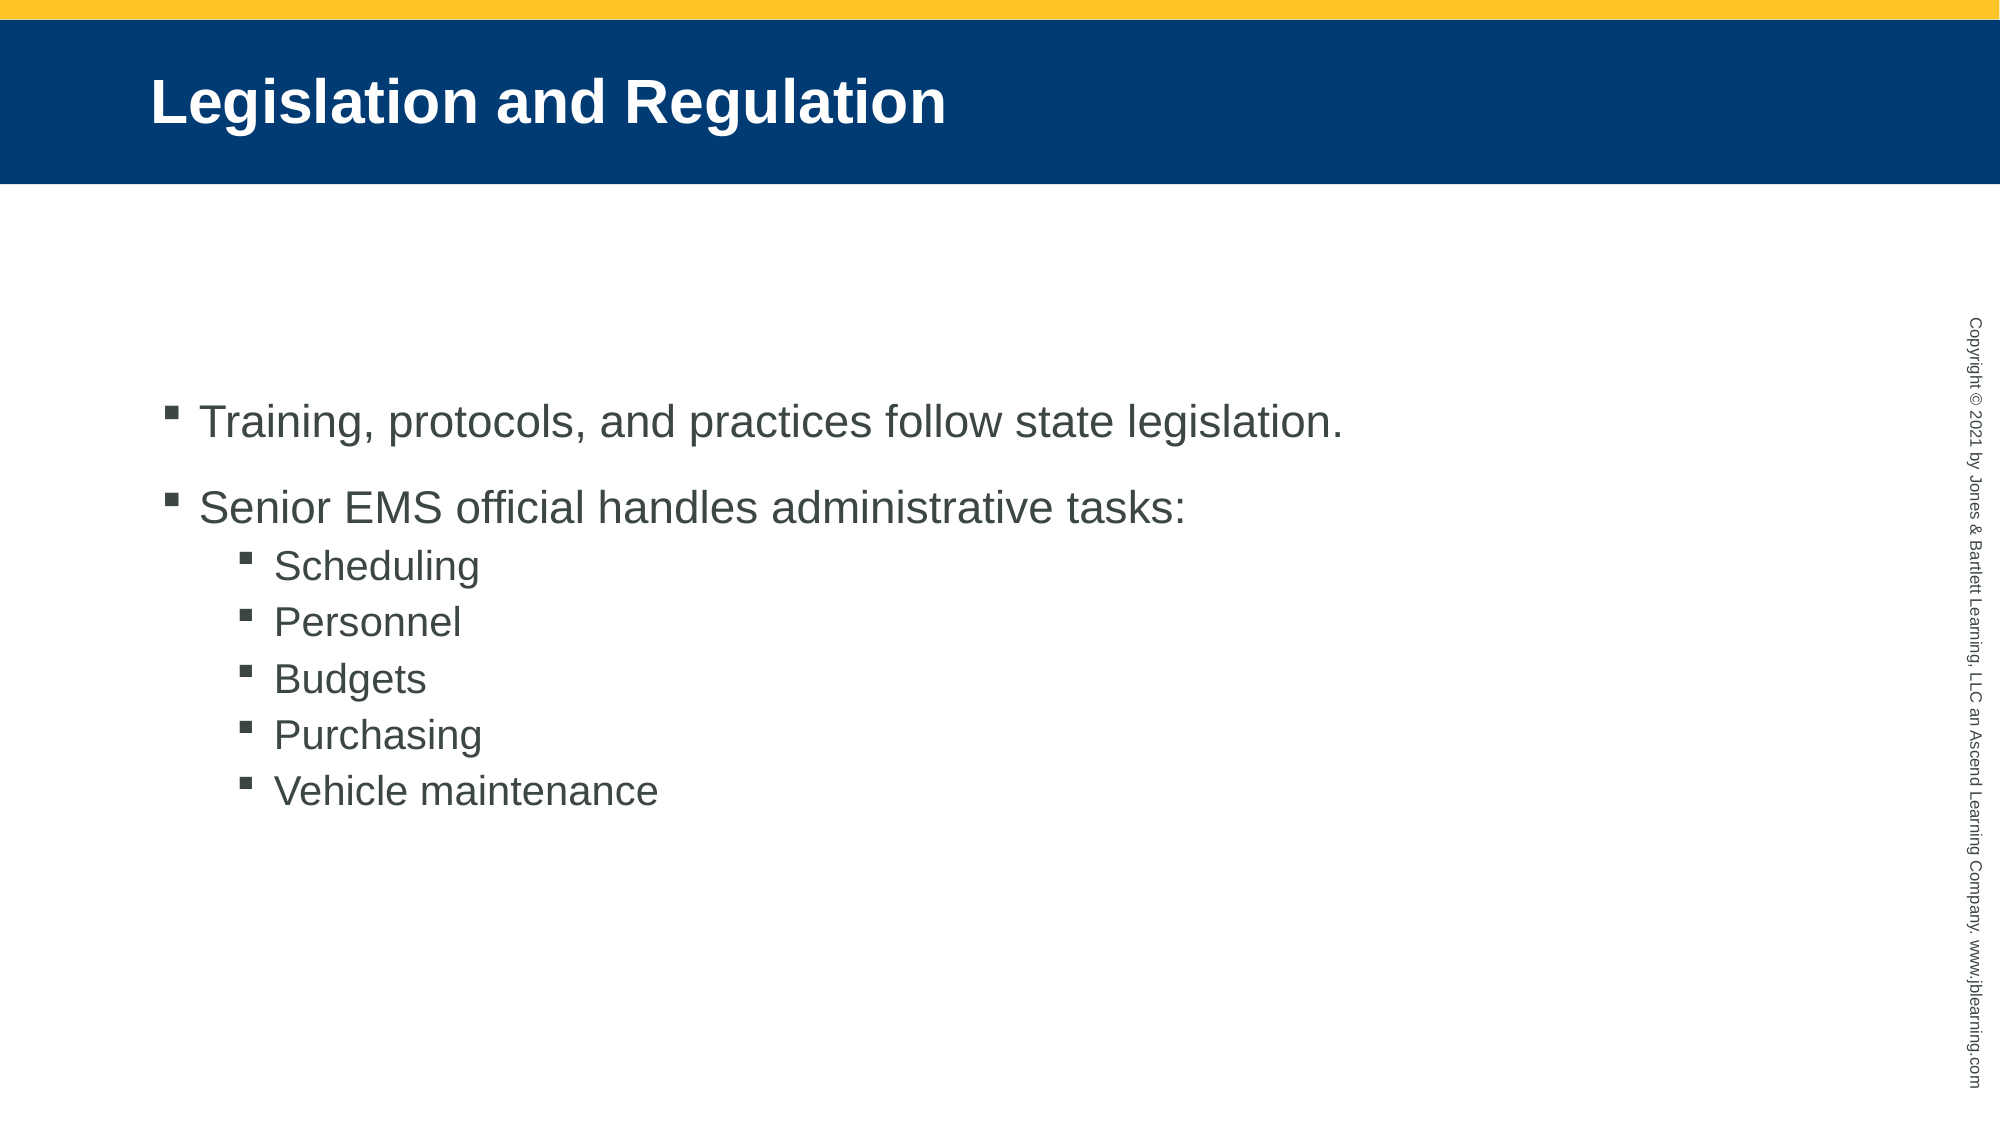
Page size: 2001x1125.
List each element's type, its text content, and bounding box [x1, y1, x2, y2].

title Legislation and Regulation [0, 19, 2000, 185]
list Training, protocols, and practices follow state legislation. Senior EMS official handles administrative tasks: Scheduling Personnel Budgets Purchasing Vehicle maintenance [146, 361, 1859, 1016]
